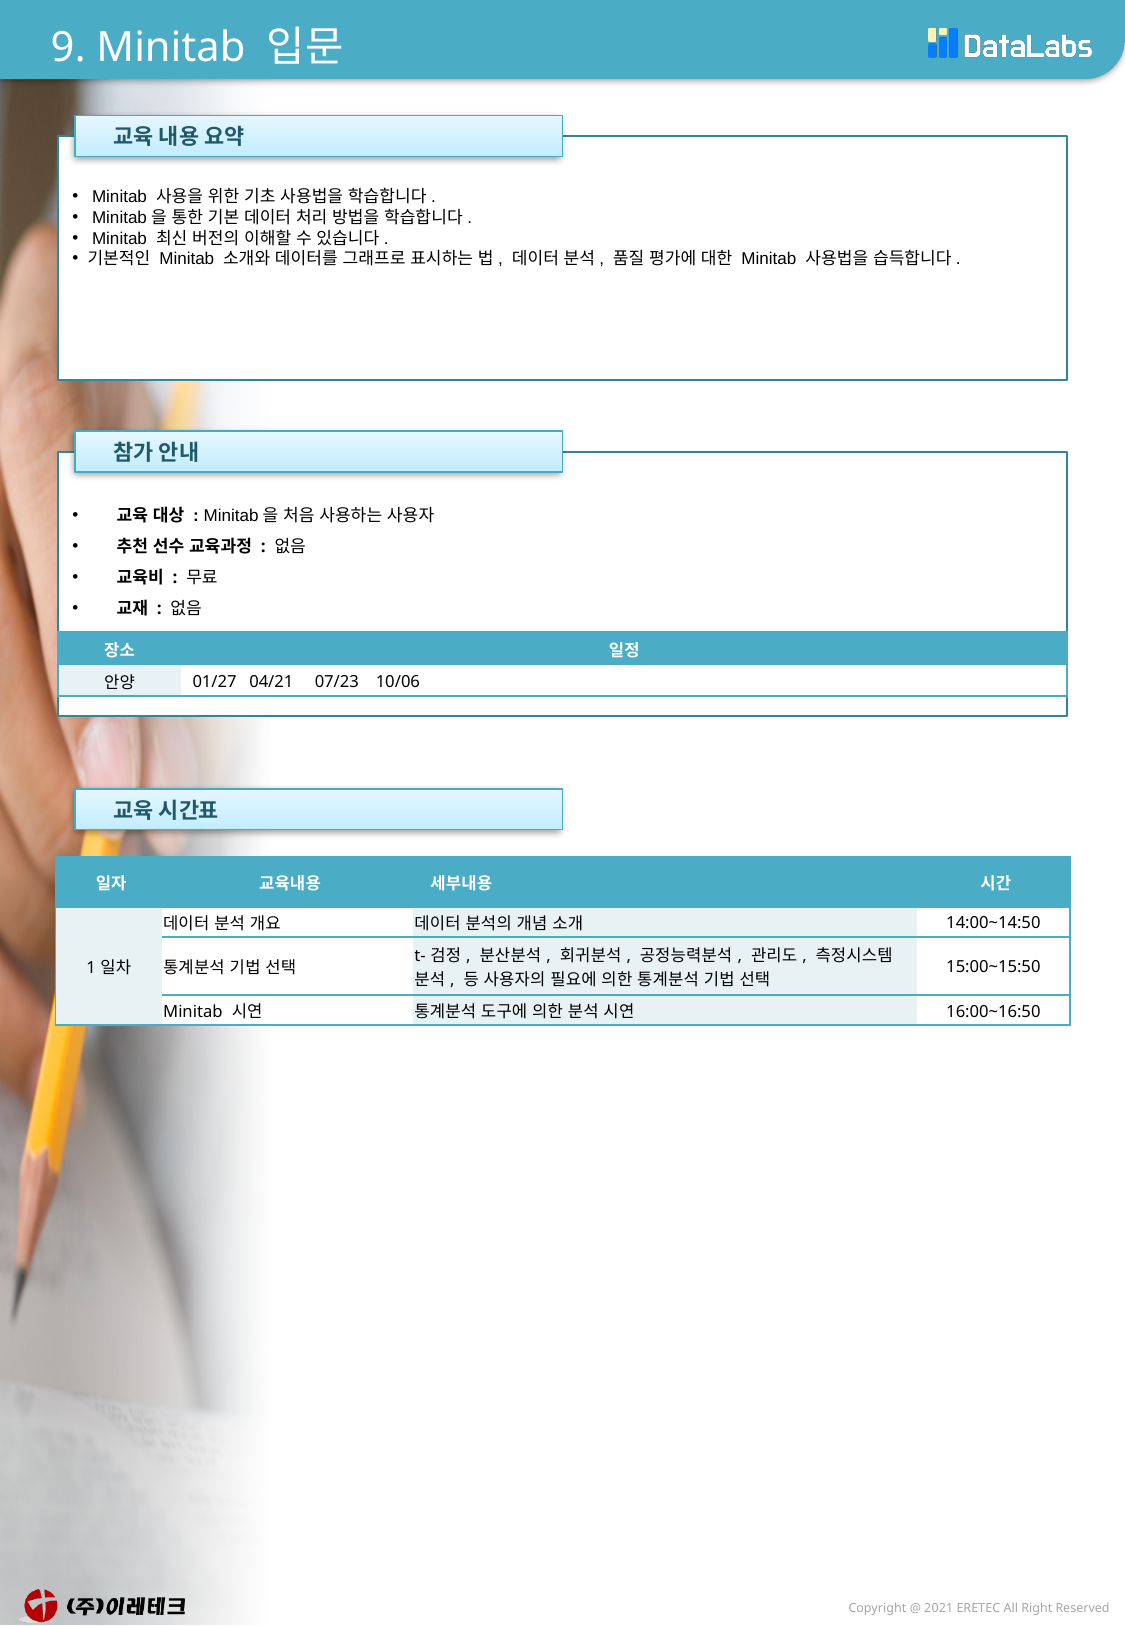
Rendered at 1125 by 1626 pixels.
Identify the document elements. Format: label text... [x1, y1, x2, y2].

table_cell 통계분석 도구에 의한 분석 시연 [413, 996, 917, 1024]
text_box 참가 안내 [74, 430, 563, 473]
text_box Minitab 사용을 위한 기초 사용법을 학습합니다. Minitab을 통한 기본 데이터 처리 방법을 학습합니다. Minitab 최신 버전의 이해할 수 있습니다. 기본적인 Minitab 소개와 데이터를 그래프로 표시하는 법, 데이터 분석, 품질 평가에 대한 Minitab 사용법을 습득합니다. [57, 157, 1068, 297]
picture [0, 23, 1125, 1625]
text_box 교육 시간표 [74, 788, 563, 830]
table_header 장소 [59, 633, 181, 663]
table_cell 14:00~14:50 [917, 908, 1069, 936]
text_box 교육 대상 : Minitab을 처음 사용하는 사용자 추천 선수 교육과정 : 없음 교육비 : 무료 교재 : 없음 [57, 486, 1068, 625]
table_cell 통계분석 기법 선택 [162, 938, 413, 994]
table_cell t-검정, 분산분석, 회귀분석, 공정능력분석, 관리도, 측정시스템 분석, 등 사용자의 필요에 의한 통계분석 기법 선택 [413, 938, 917, 994]
table_header 일정 [181, 633, 1066, 663]
table_cell 16:00~16:50 [917, 996, 1069, 1024]
table_cell 1일차 [56, 908, 162, 1024]
table_header 시간 [917, 858, 1069, 906]
table_cell 15:00~15:50 [917, 938, 1069, 994]
table_cell Minitab 시연 [162, 996, 413, 1024]
title 9. Minitab 입문 [35, 9, 1049, 80]
table_cell 안양 [59, 665, 181, 695]
table_cell 데이터 분석의 개념 소개 [413, 908, 917, 936]
table_header 세부내용 [413, 858, 917, 906]
table_cell 01/27 04/21 07/23 10/06 [181, 665, 1066, 695]
text_box [55, 134, 1070, 382]
table_header 교육내용 [162, 858, 413, 906]
table_cell 데이터 분석 개요 [162, 908, 413, 936]
table_header 일자 [56, 858, 162, 906]
text_box 교육 내용 요약 [74, 115, 563, 157]
text_box [55, 449, 1070, 719]
